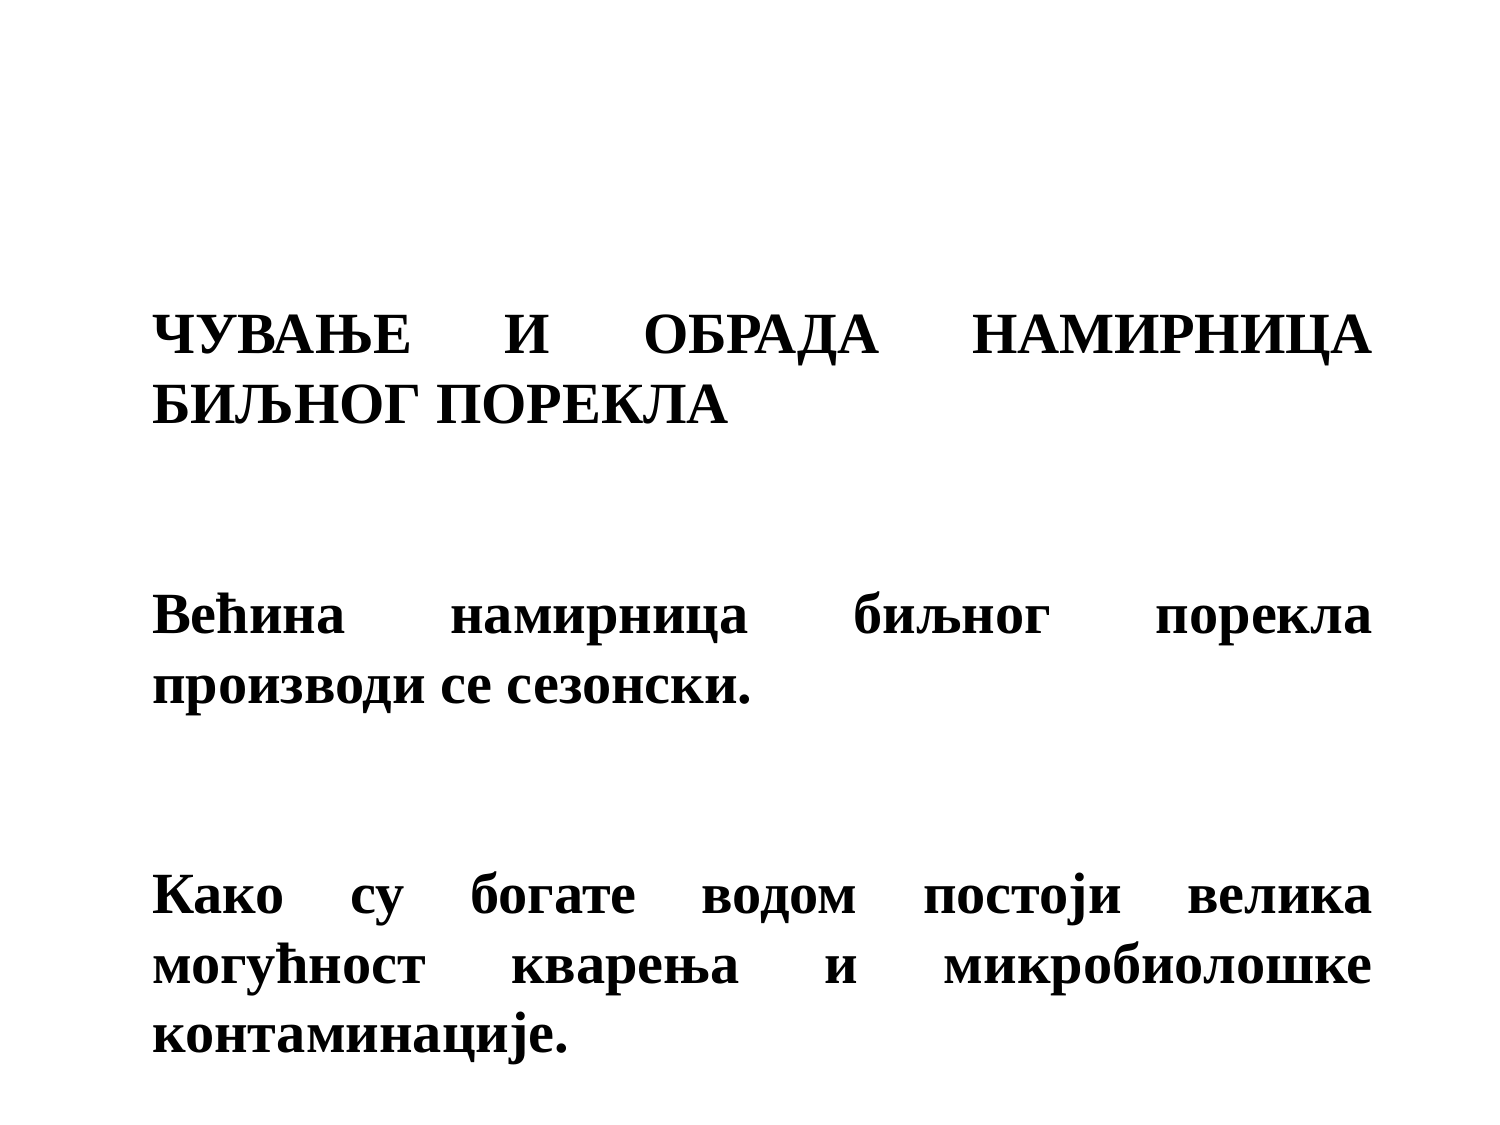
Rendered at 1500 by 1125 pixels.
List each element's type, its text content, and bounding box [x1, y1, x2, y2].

text_box ЧУВАЊЕ И ОБРАДА НАМИРНИЦА БИЉНОГ ПОРЕКЛА Већина намирница биљног порекла производи се сезонски. Како су богате водом постоји велика могућност кварења и микробиолошке контаминације. [137, 287, 1388, 1072]
